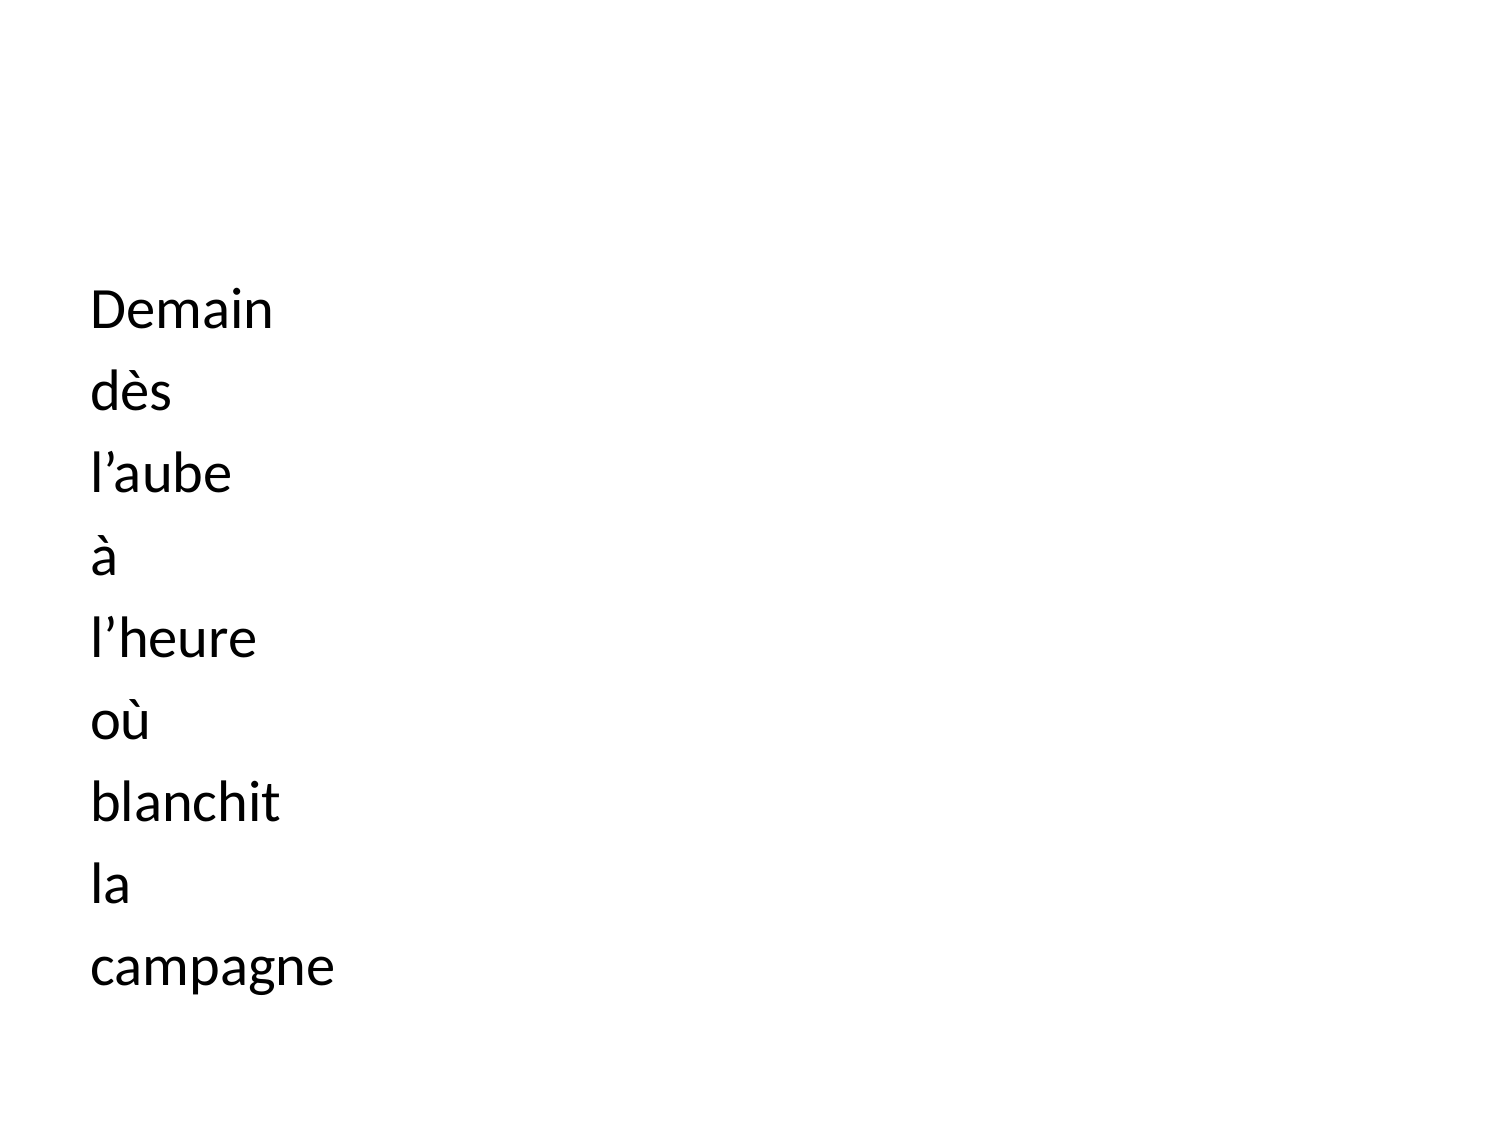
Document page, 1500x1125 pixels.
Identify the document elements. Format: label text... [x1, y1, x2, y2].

list Demain dès l’aube à l’heure où blanchit la campagne [75, 262, 1425, 1005]
